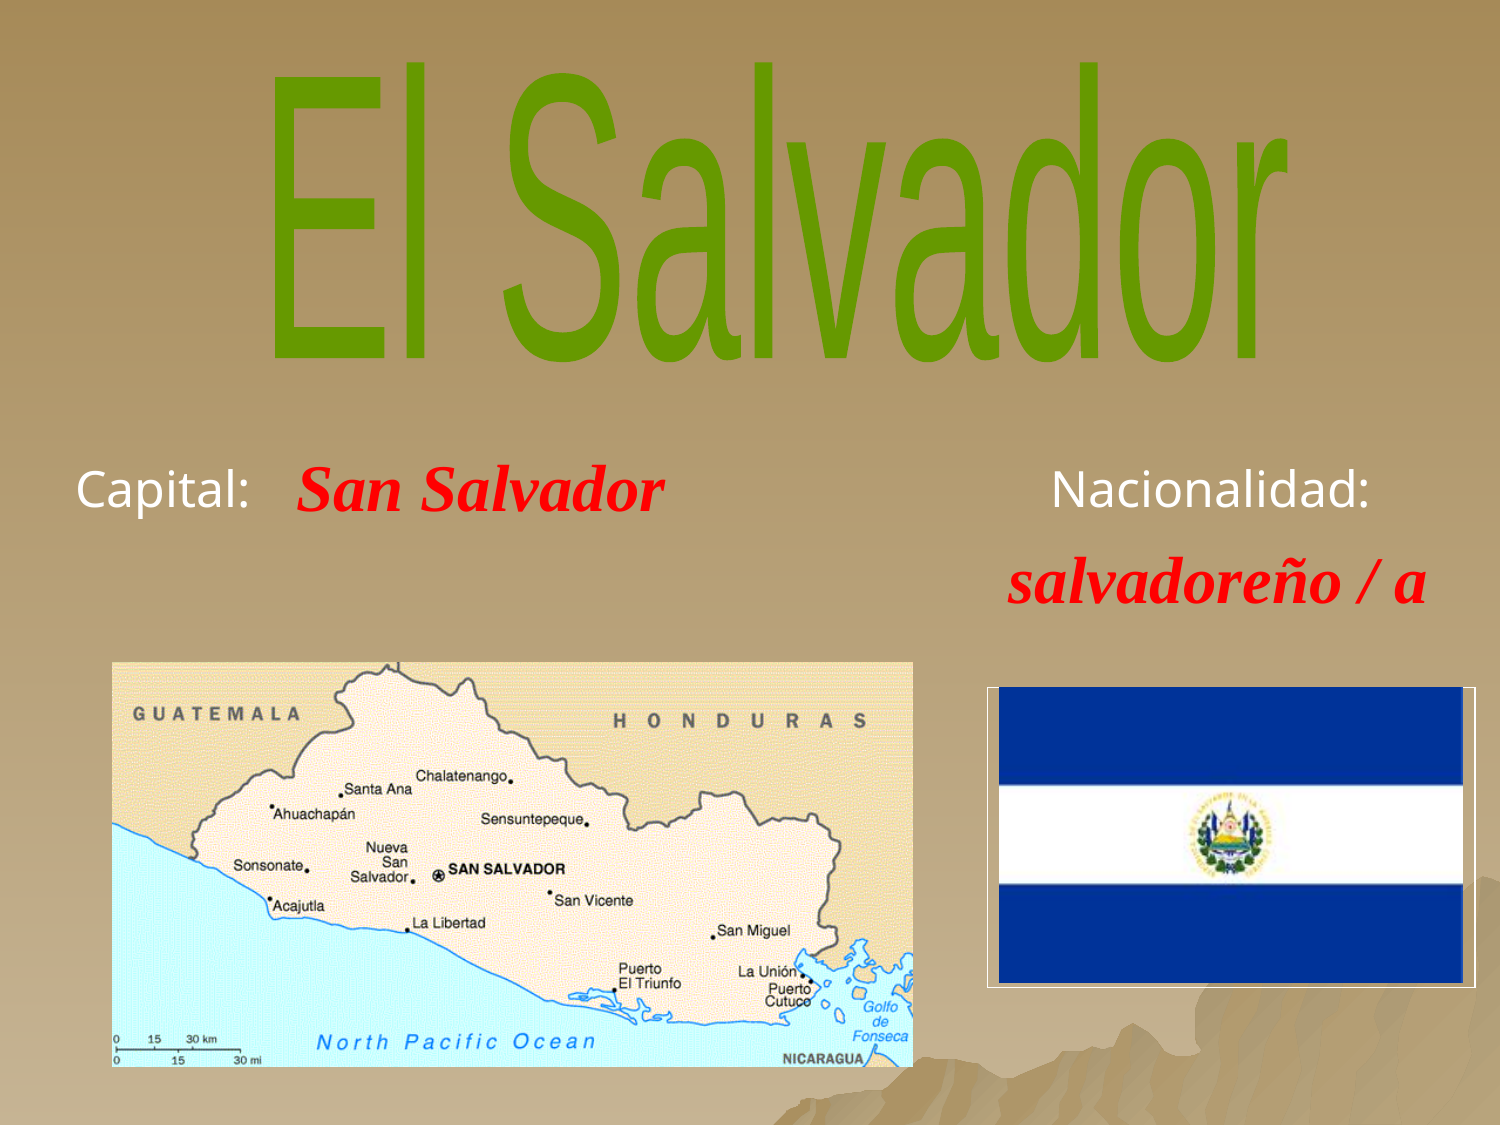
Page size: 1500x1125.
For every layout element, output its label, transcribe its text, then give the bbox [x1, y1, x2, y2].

text_box San Salvador [212, 437, 750, 533]
text_box [1463, 687, 1475, 988]
text_box [987, 687, 997, 988]
text_box Capital: [60, 449, 266, 525]
picture [999, 687, 1463, 983]
picture [112, 662, 913, 1067]
text_box salvadoreño / a [949, 529, 1488, 625]
text_box Nacionalidad: [1035, 449, 1387, 525]
